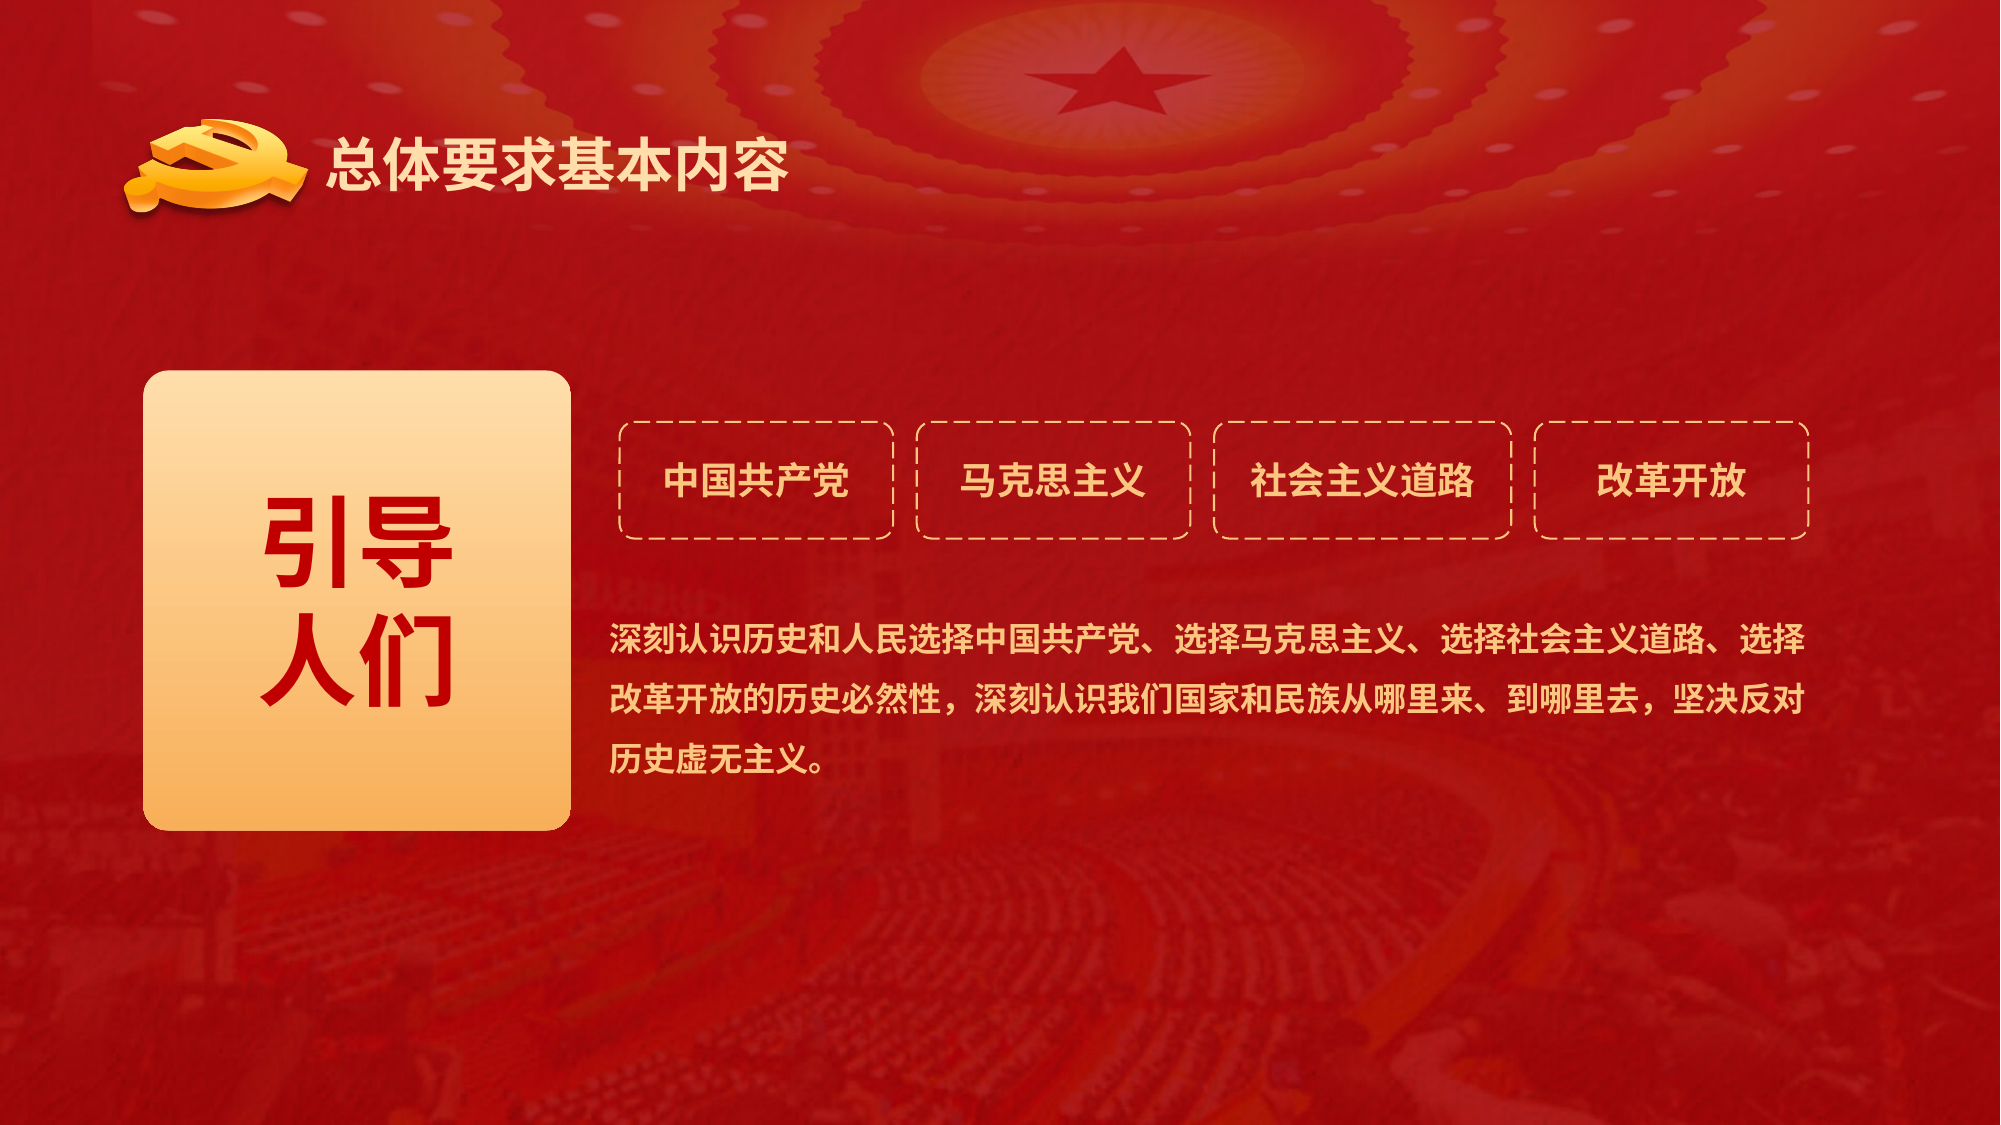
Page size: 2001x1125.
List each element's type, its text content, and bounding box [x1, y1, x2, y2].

picture [123, 119, 309, 219]
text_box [143, 370, 572, 831]
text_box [594, 421, 1834, 781]
text_box 总体要求基本内容 [309, 120, 1363, 206]
